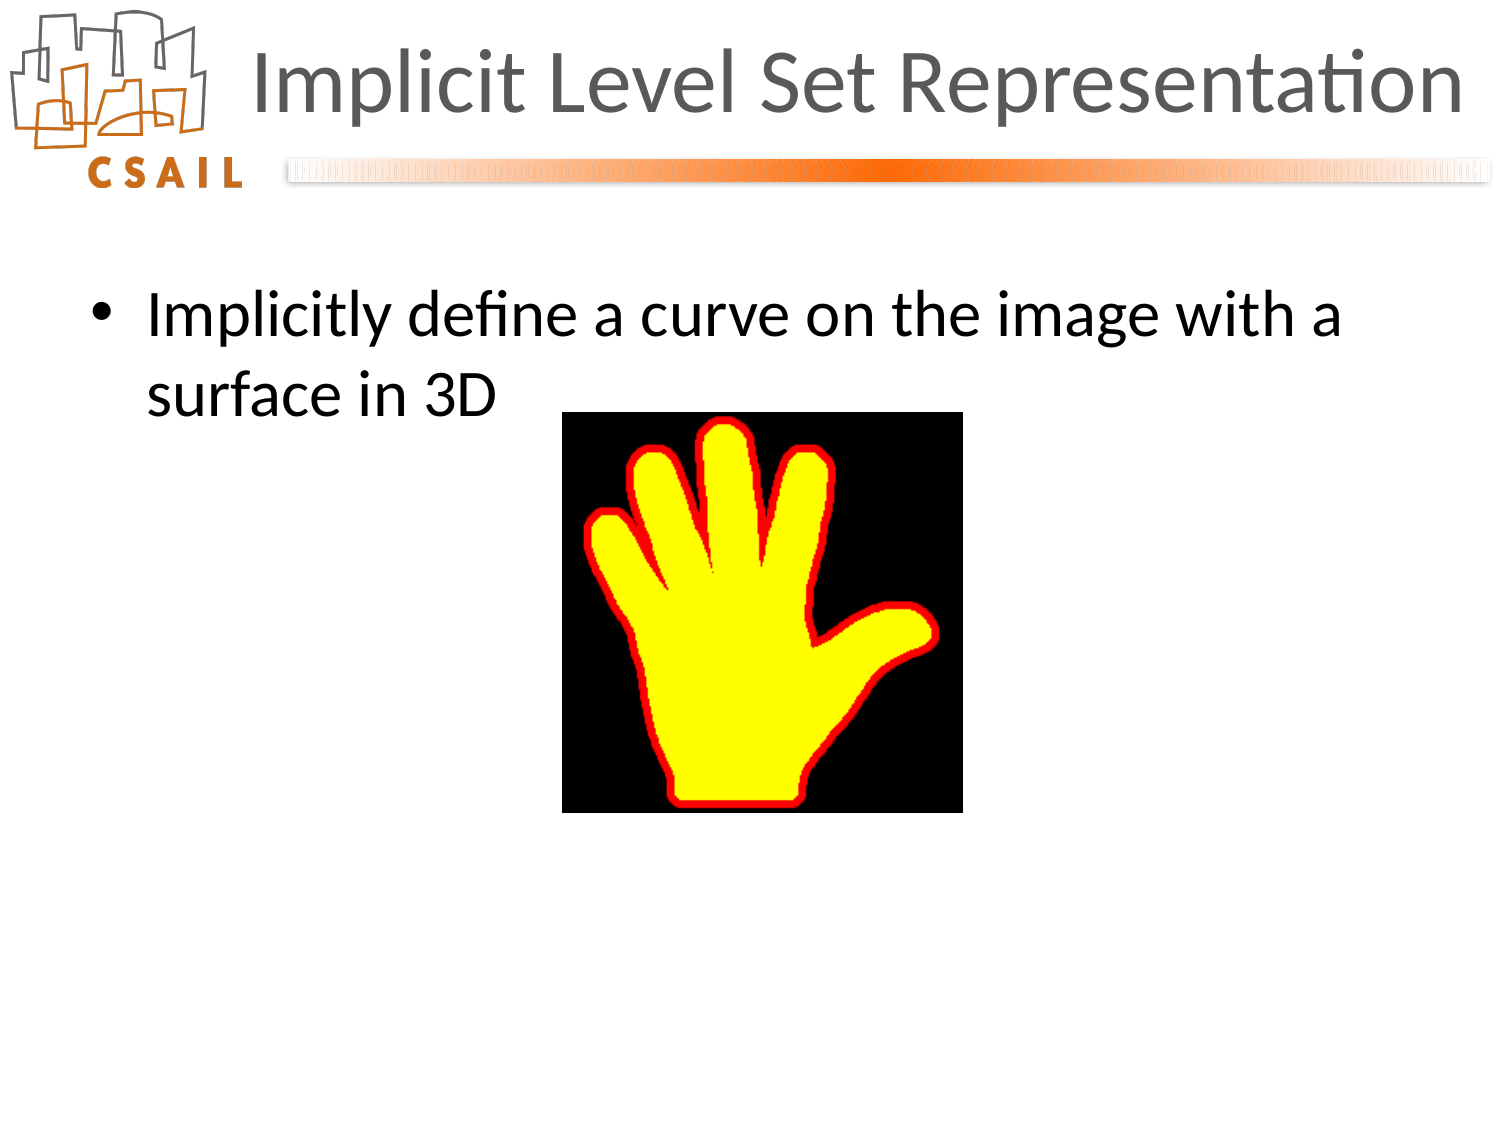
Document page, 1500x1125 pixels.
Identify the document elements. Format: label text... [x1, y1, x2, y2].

picture [10, 10, 242, 188]
title Implicit Level Set Representation [208, 4, 1483, 147]
picture [562, 412, 963, 813]
list Implicitly define a curve on the image with a surface in 3D [75, 262, 1425, 1005]
